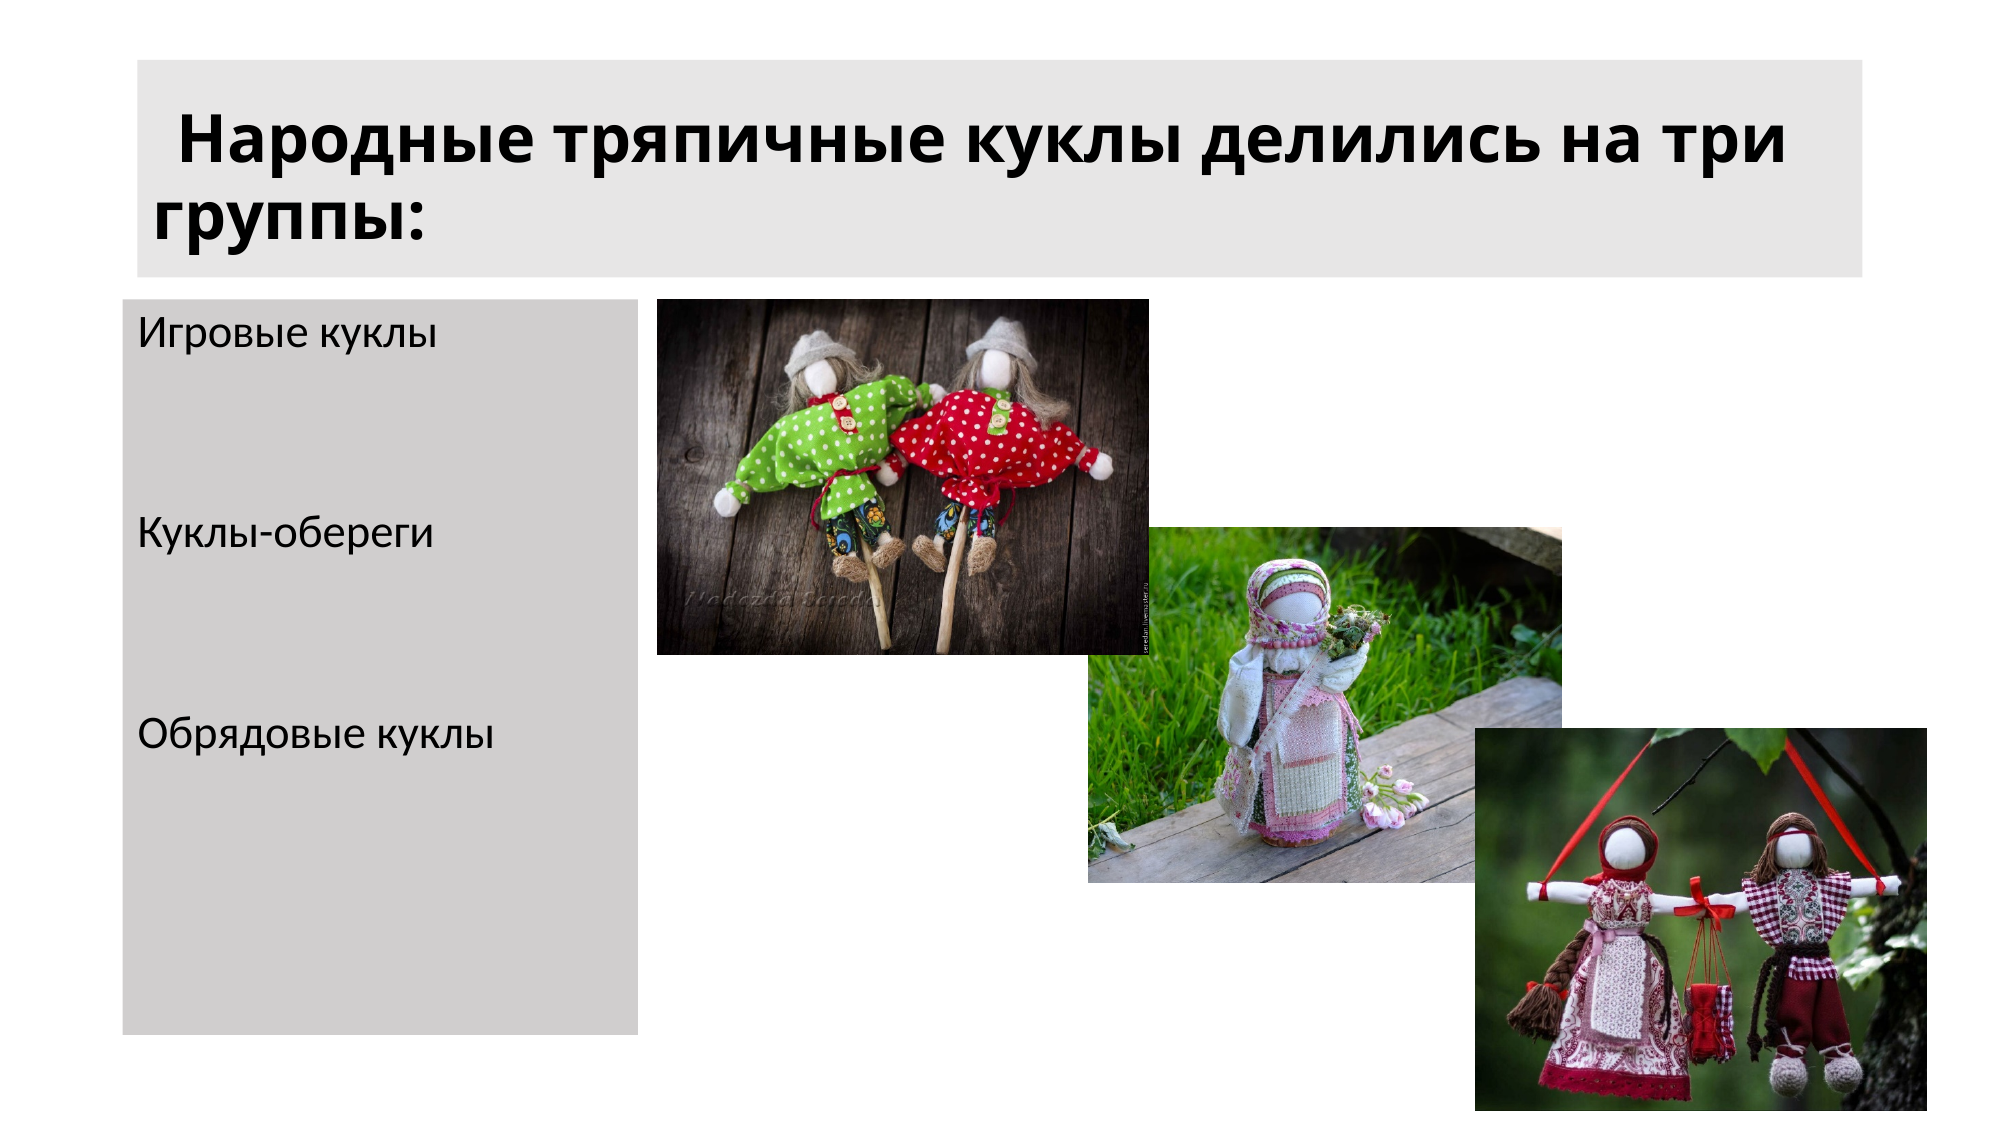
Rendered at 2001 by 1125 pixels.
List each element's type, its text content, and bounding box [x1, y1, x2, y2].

list Игровые куклы Куклы-обереги Обрядовые куклы [122, 299, 638, 1035]
picture [657, 299, 1927, 1111]
title Народные тряпичные куклы делились на три группы: [137, 59, 1863, 278]
